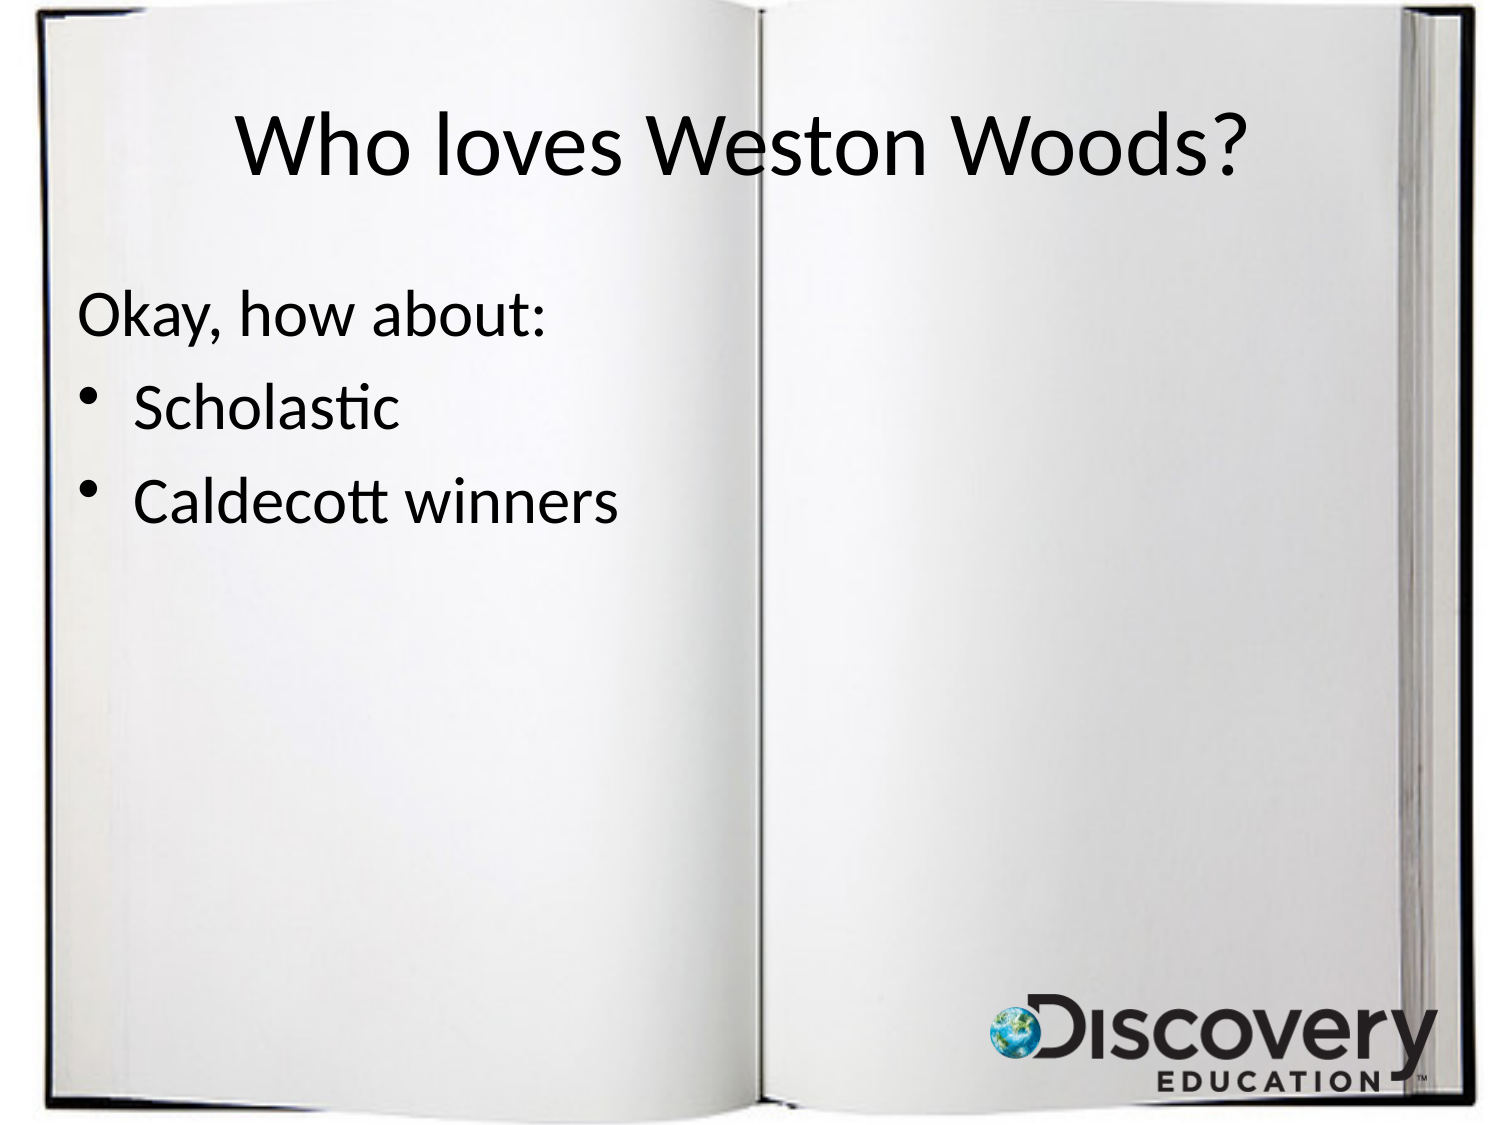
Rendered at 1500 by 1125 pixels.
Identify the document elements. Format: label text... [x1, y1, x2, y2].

title Who loves Weston Woods? [62, 45, 1425, 233]
picture [0, 0, 1500, 1125]
list Okay, how about: Scholastic Caldecott winners [62, 262, 1425, 1075]
